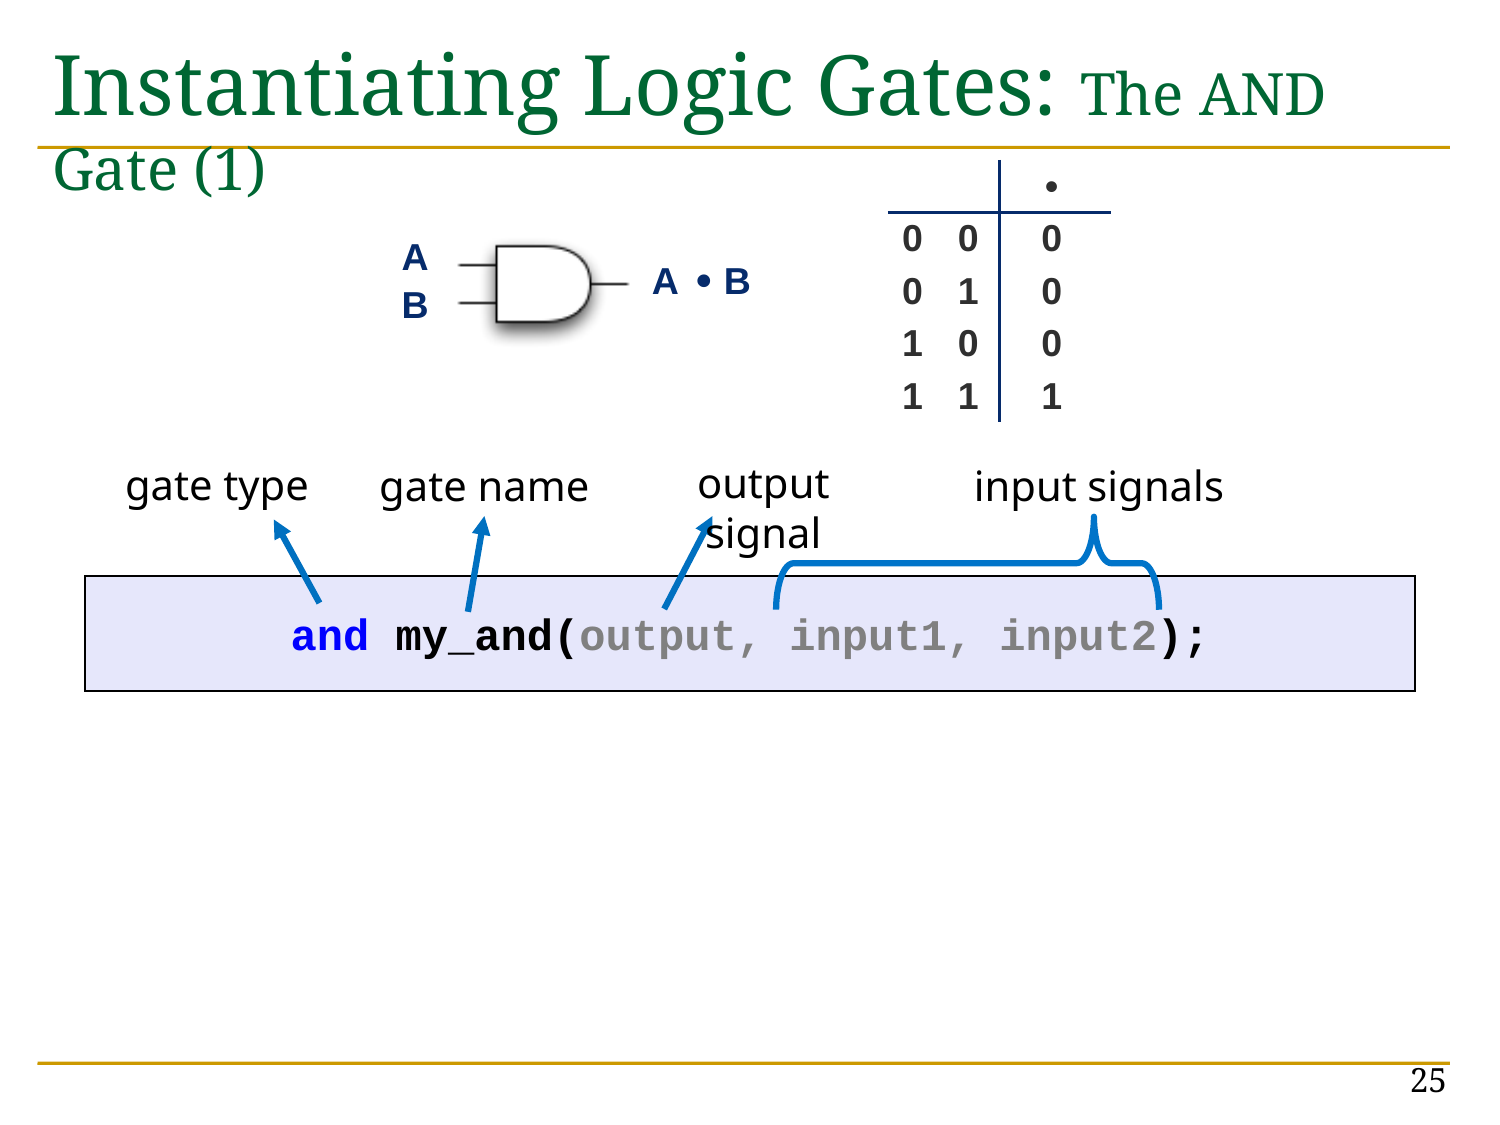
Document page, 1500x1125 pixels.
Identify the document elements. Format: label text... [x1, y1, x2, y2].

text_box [467, 515, 485, 613]
text_box output signal [624, 449, 902, 565]
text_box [273, 519, 320, 604]
title Instantiating Logic Gates: The AND Gate (1) [37, 24, 1450, 200]
text_box gate type [110, 451, 324, 516]
slide_number 25 [1111, 1036, 1462, 1112]
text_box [663, 515, 713, 610]
text_box input signals [959, 451, 1239, 517]
text_box gate name [364, 451, 605, 517]
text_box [388, 159, 1112, 423]
text_box and my_and(output, input1, input2); [84, 575, 1415, 692]
text_box [776, 516, 1160, 610]
